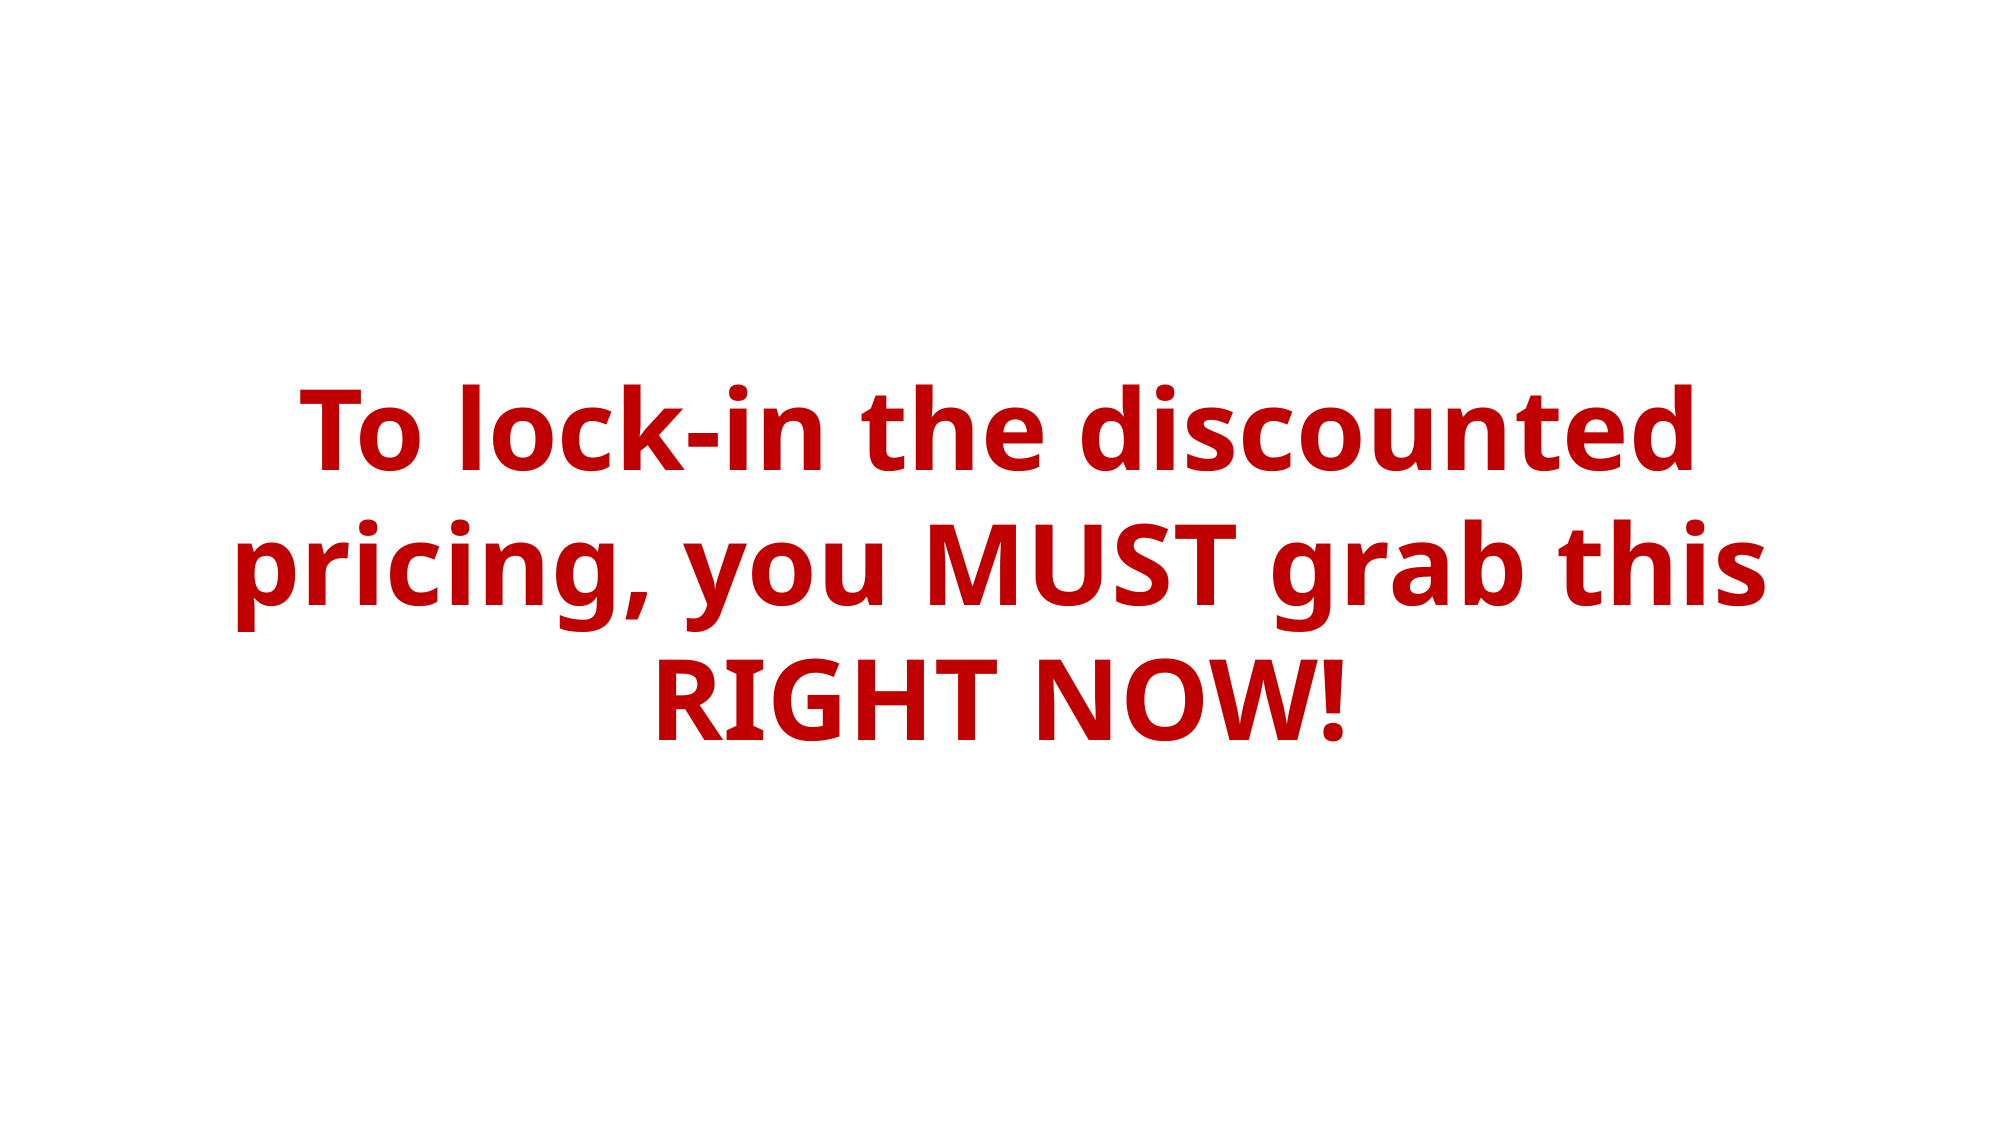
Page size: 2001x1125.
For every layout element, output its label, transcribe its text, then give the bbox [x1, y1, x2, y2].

text_box To lock-in the discounted pricing, you MUST grab this RIGHT NOW! [99, 350, 1900, 771]
